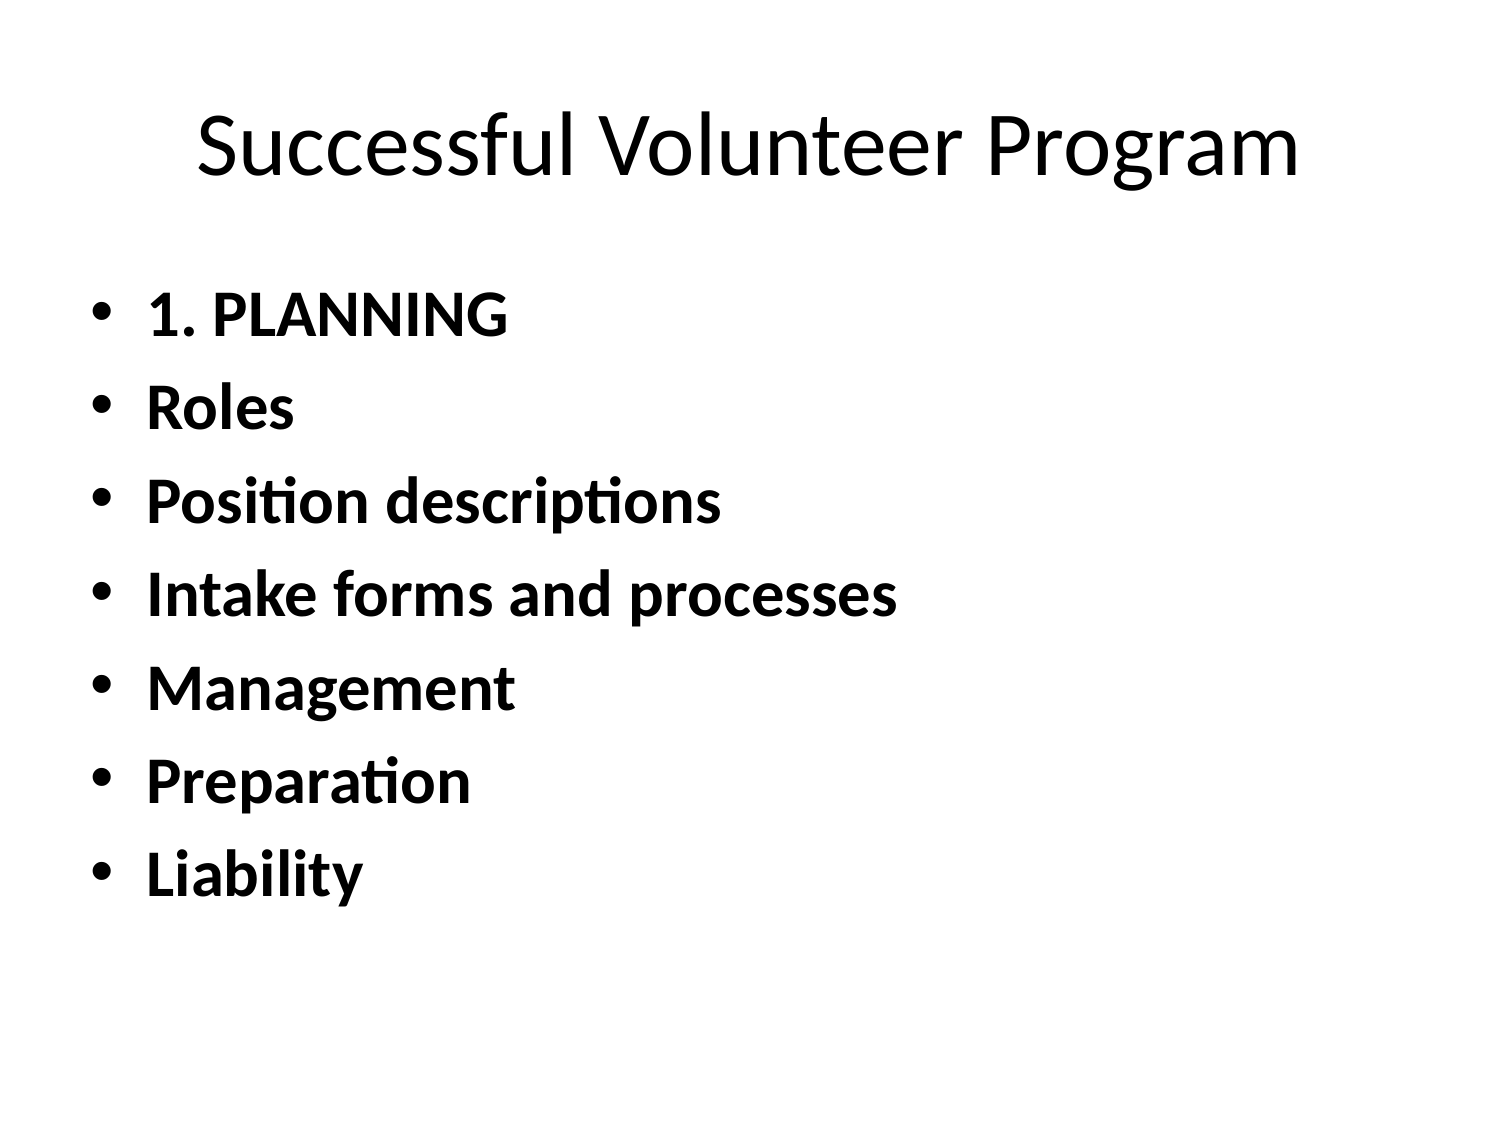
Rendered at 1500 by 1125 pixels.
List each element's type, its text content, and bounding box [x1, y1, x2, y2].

list 1. PLANNING Roles Position descriptions Intake forms and processes Management Preparation Liability [75, 262, 1425, 1005]
title Successful Volunteer Program [75, 45, 1425, 233]
